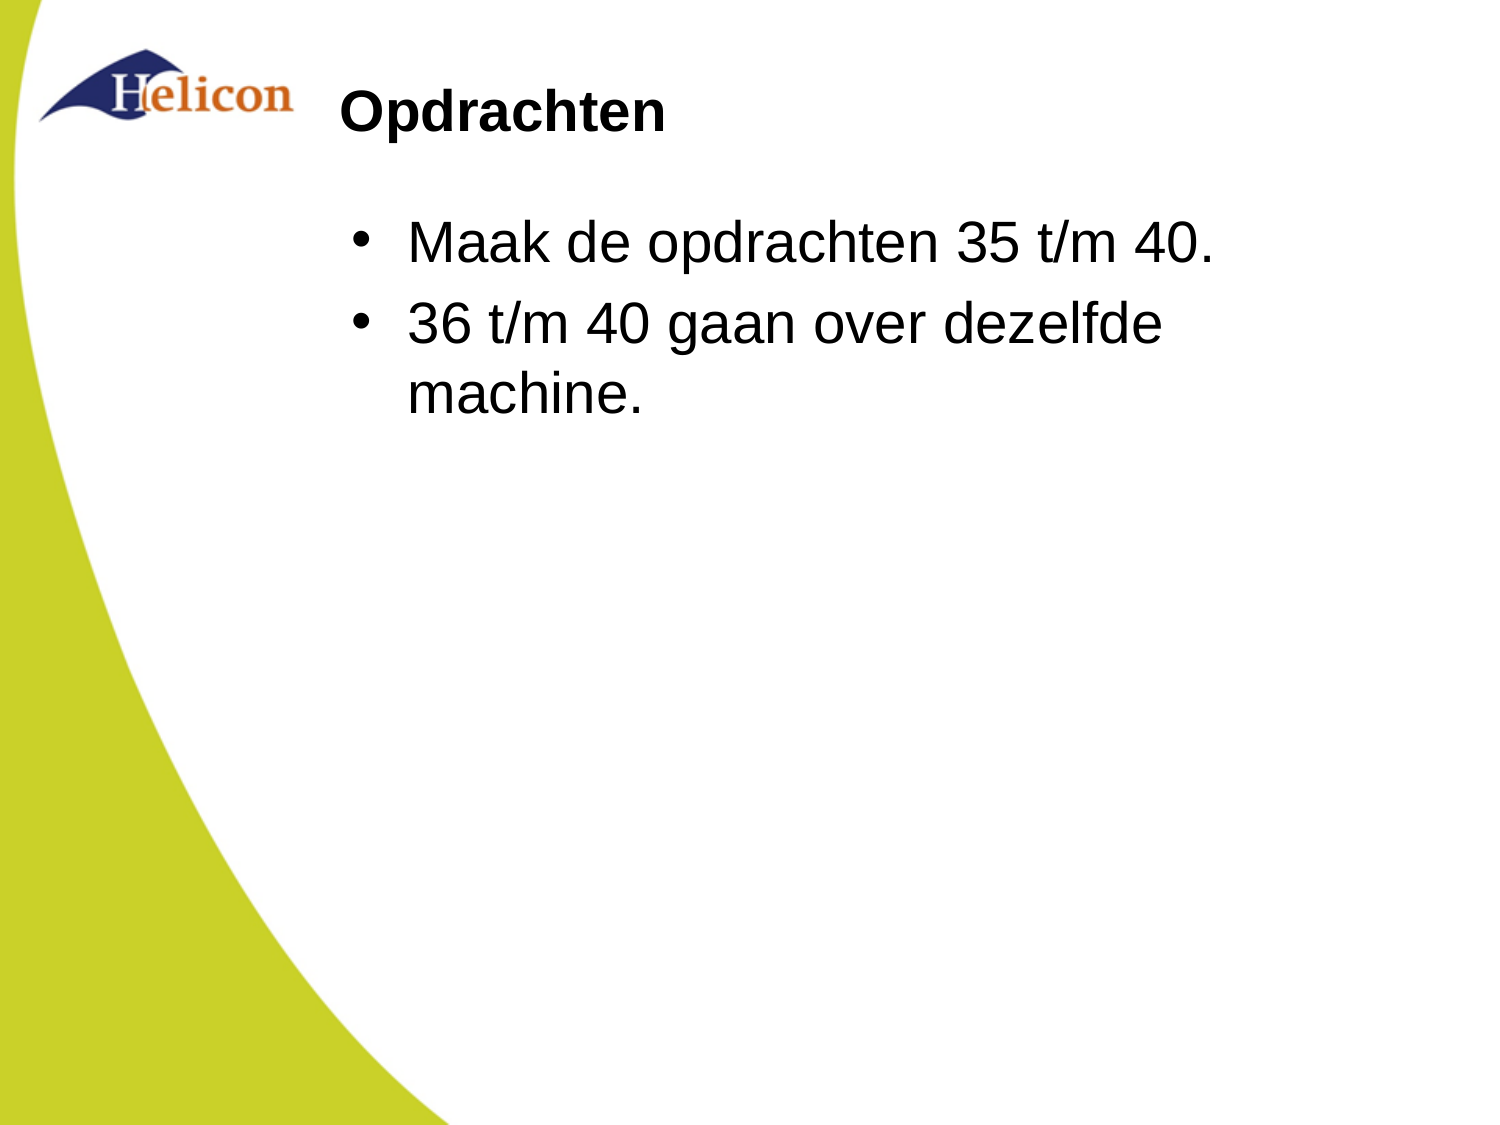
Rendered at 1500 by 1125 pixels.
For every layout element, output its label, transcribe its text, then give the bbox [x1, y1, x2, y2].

title Opdrachten [324, 54, 1415, 161]
list Maak de opdrachten 35 t/m 40. 36 t/m 40 gaan over dezelfde machine. [336, 196, 1425, 1005]
picture [0, 0, 1500, 1125]
